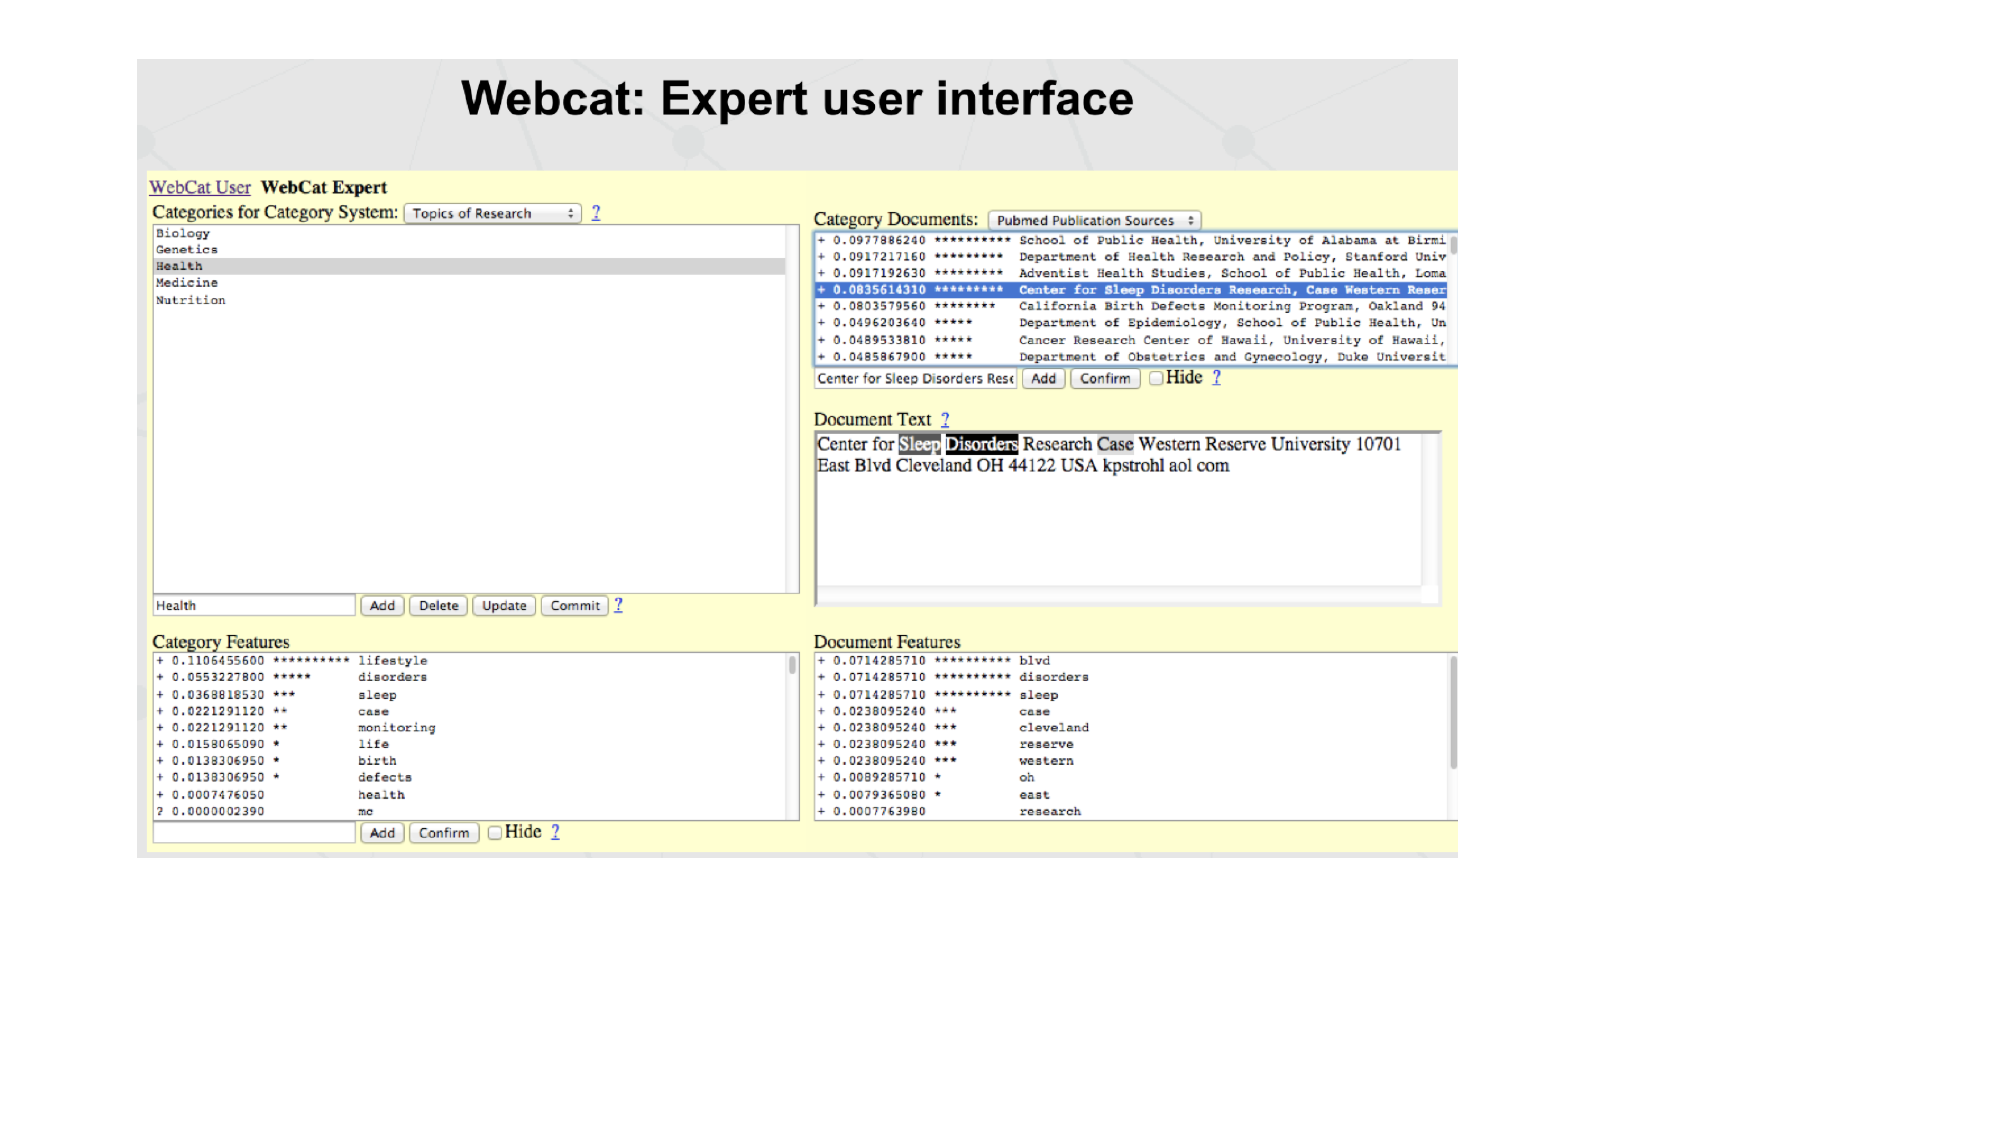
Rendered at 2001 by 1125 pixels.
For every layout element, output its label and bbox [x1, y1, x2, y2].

picture [137, 59, 1458, 858]
